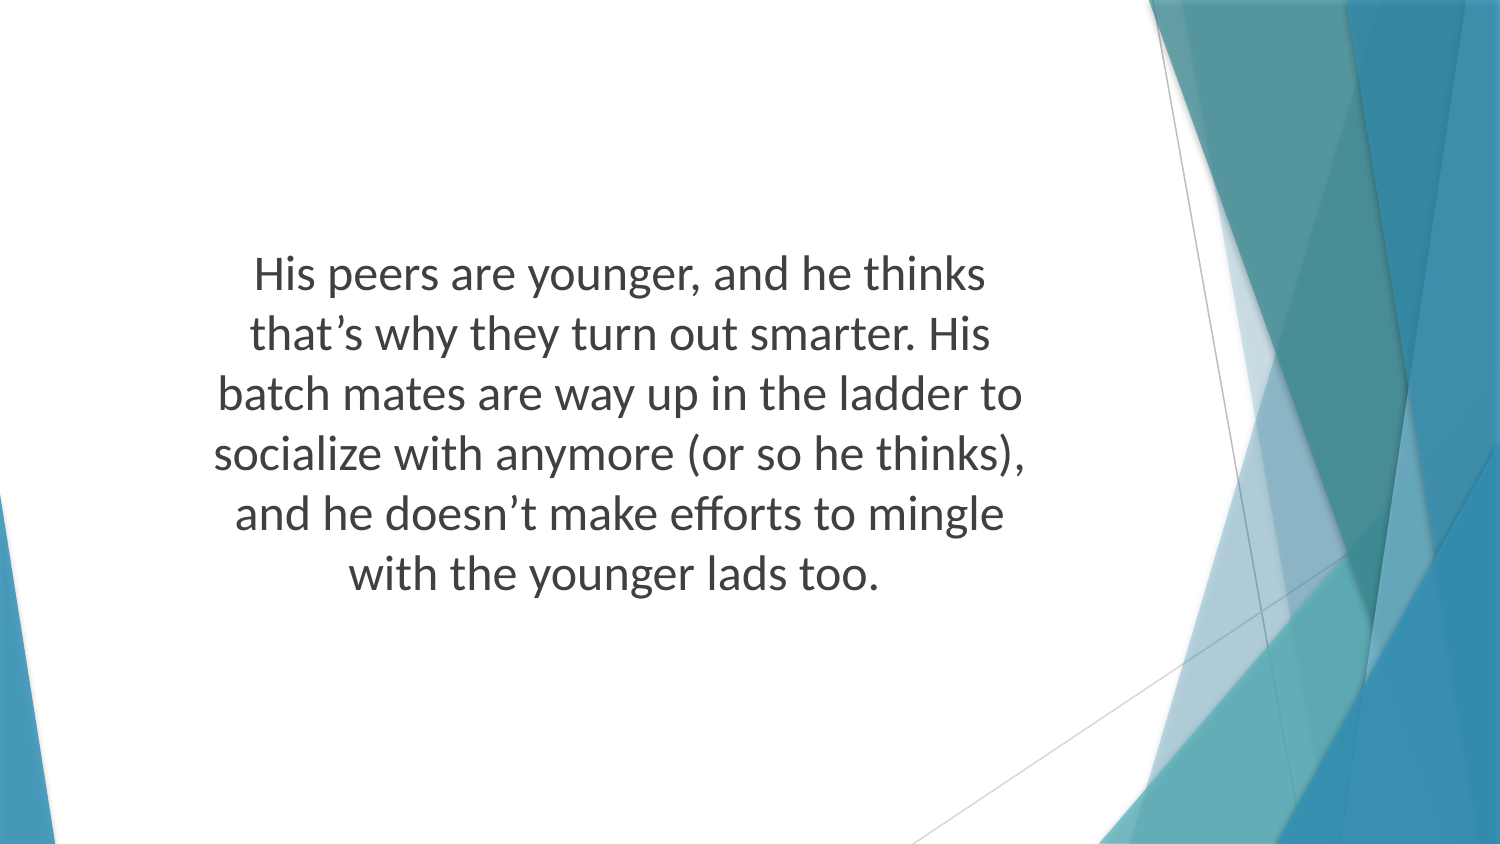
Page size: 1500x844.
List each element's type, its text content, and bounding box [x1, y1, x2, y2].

list His peers are younger, and he thinks that’s why they turn out smarter. His batch mates are way up in the ladder to socialize with anymore (or so he thinks), and he doesn’t make efforts to mingle with the younger lads too. [194, 232, 1046, 635]
